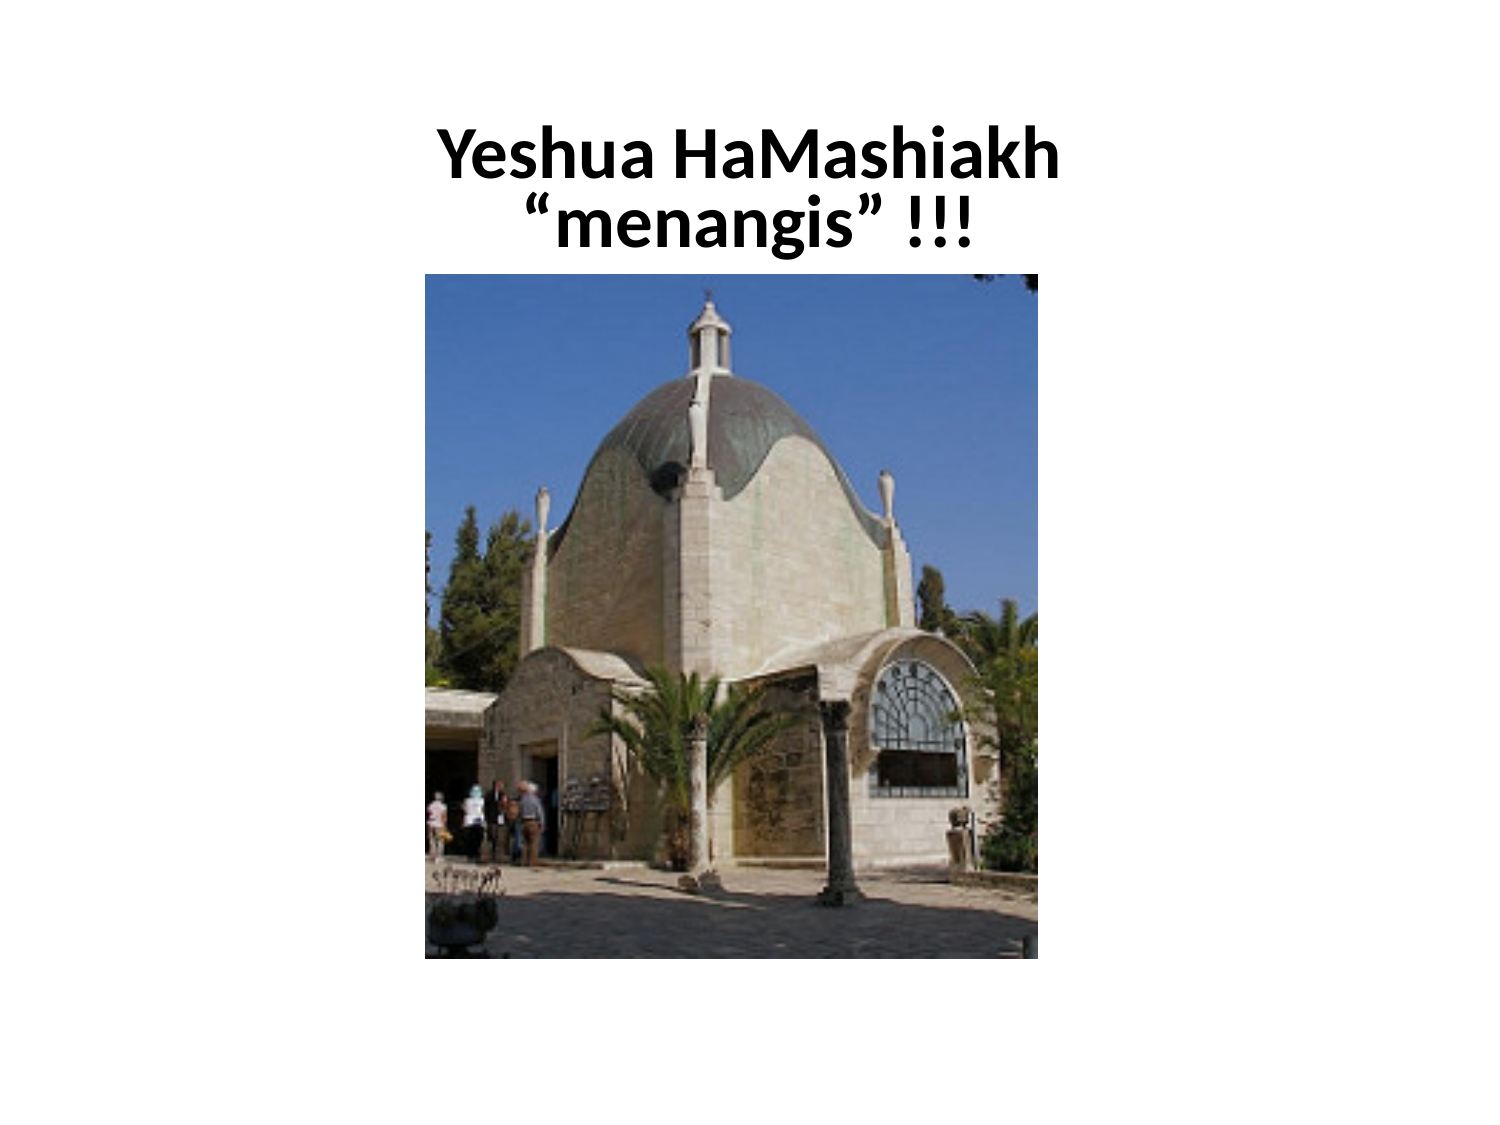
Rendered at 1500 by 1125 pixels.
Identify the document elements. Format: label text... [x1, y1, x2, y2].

picture [424, 274, 1038, 959]
title Yeshua HaMashiakh “menangis” !!! [75, 99, 1425, 288]
